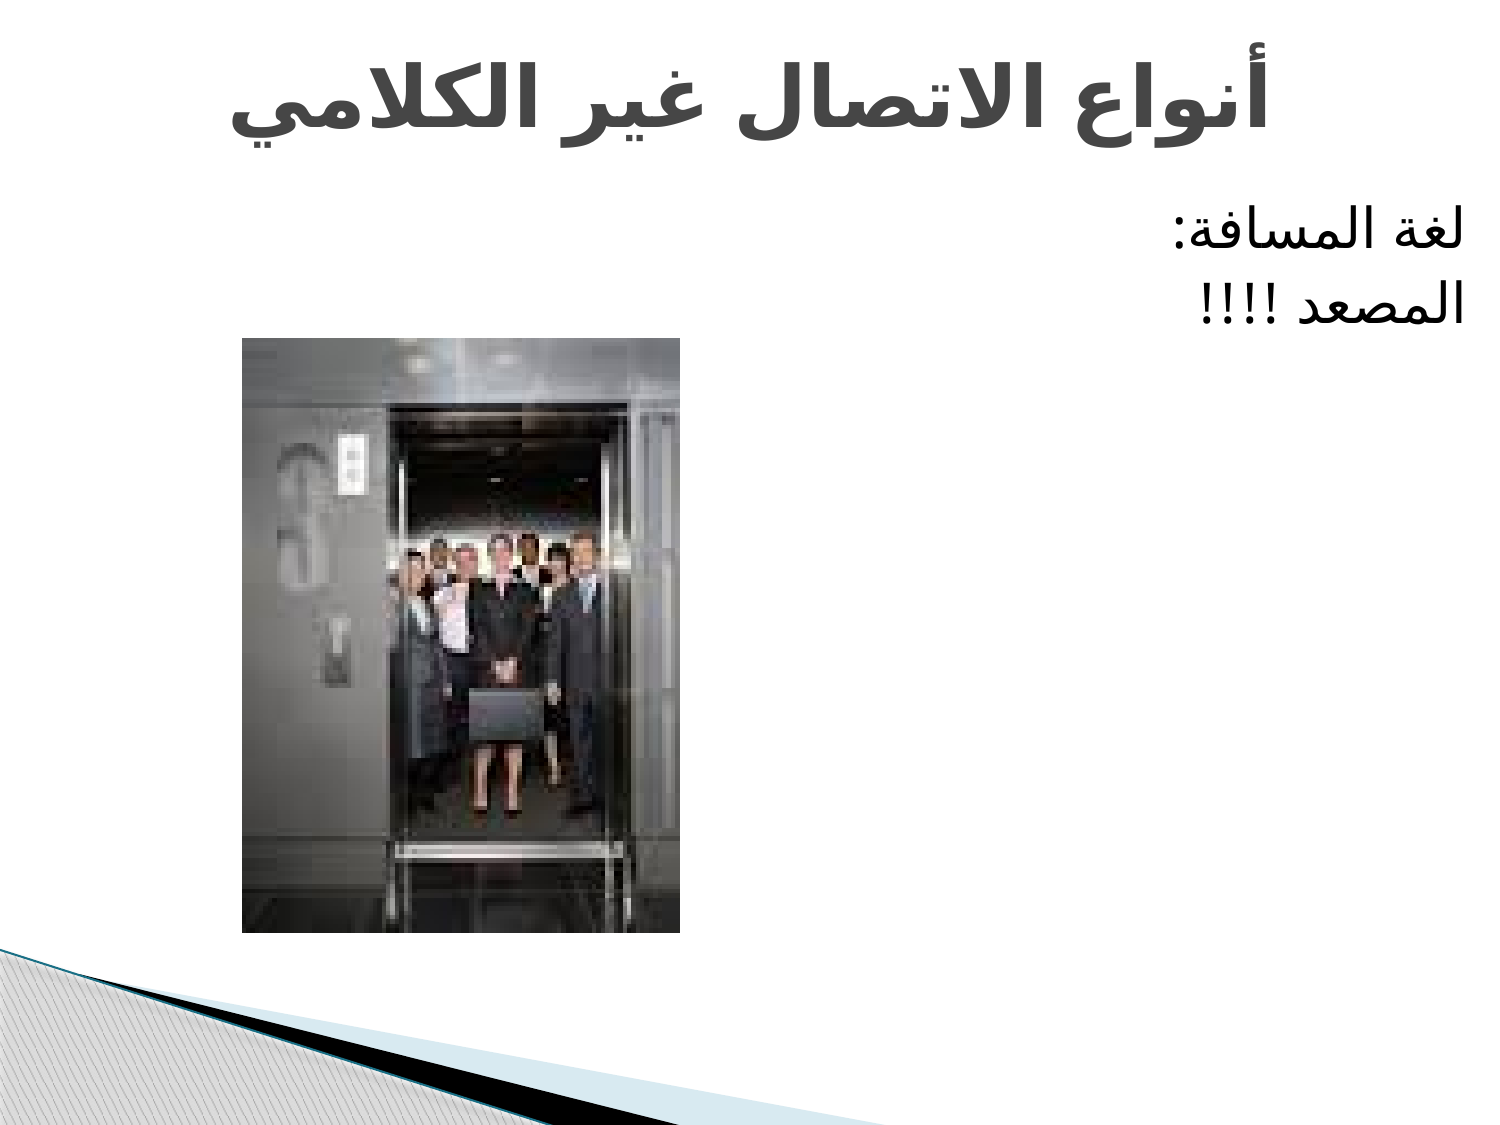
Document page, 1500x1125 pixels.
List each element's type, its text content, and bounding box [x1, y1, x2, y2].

text_box أنواع الاتصال غير الكلامي [76, 0, 1427, 188]
picture [241, 337, 680, 933]
list لغة المسافة: المصعد !!!! [150, 184, 1500, 998]
